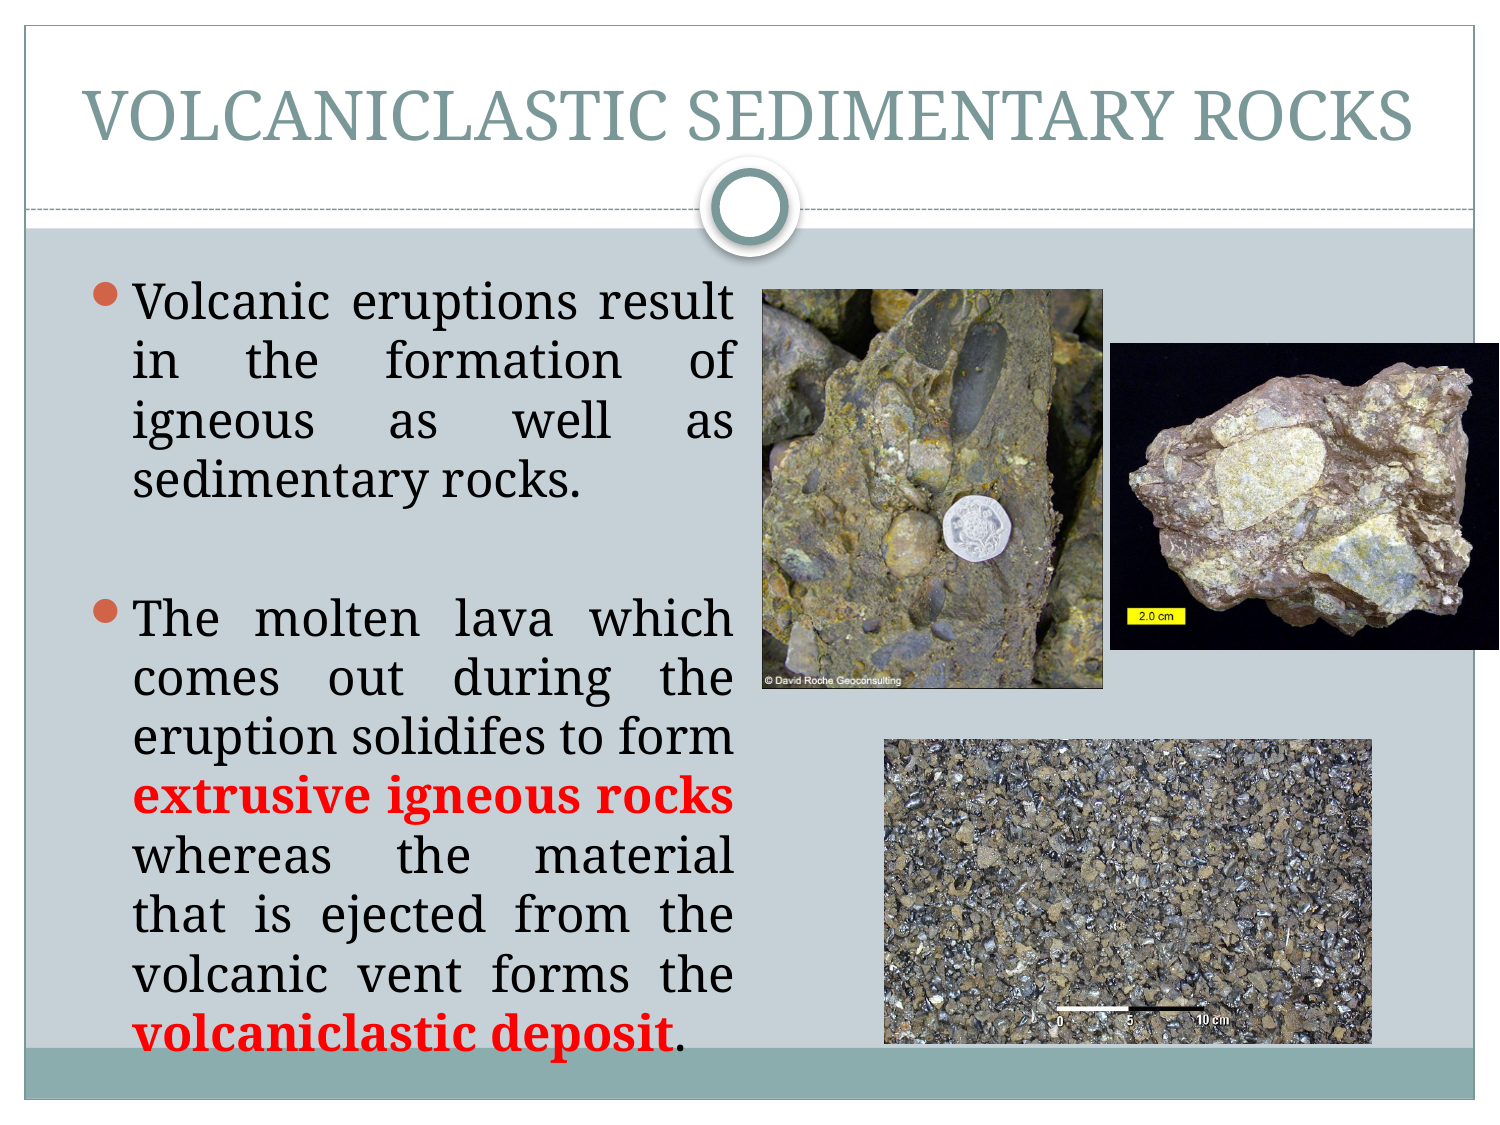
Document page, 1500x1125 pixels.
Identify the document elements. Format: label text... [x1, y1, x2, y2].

picture [884, 738, 1373, 1044]
list Volcanic eruptions result in the formation of igneous as well as sedimentary rocks. The molten lava which comes out during the eruption solidifes to form extrusive igneous rocks whereas the material that is ejected from the volcanic vent forms the volcaniclastic deposit. [75, 262, 750, 1125]
picture [762, 288, 1103, 690]
title Volcaniclastic Sedimentary Rocks [49, 37, 1450, 162]
picture [1110, 342, 1499, 651]
